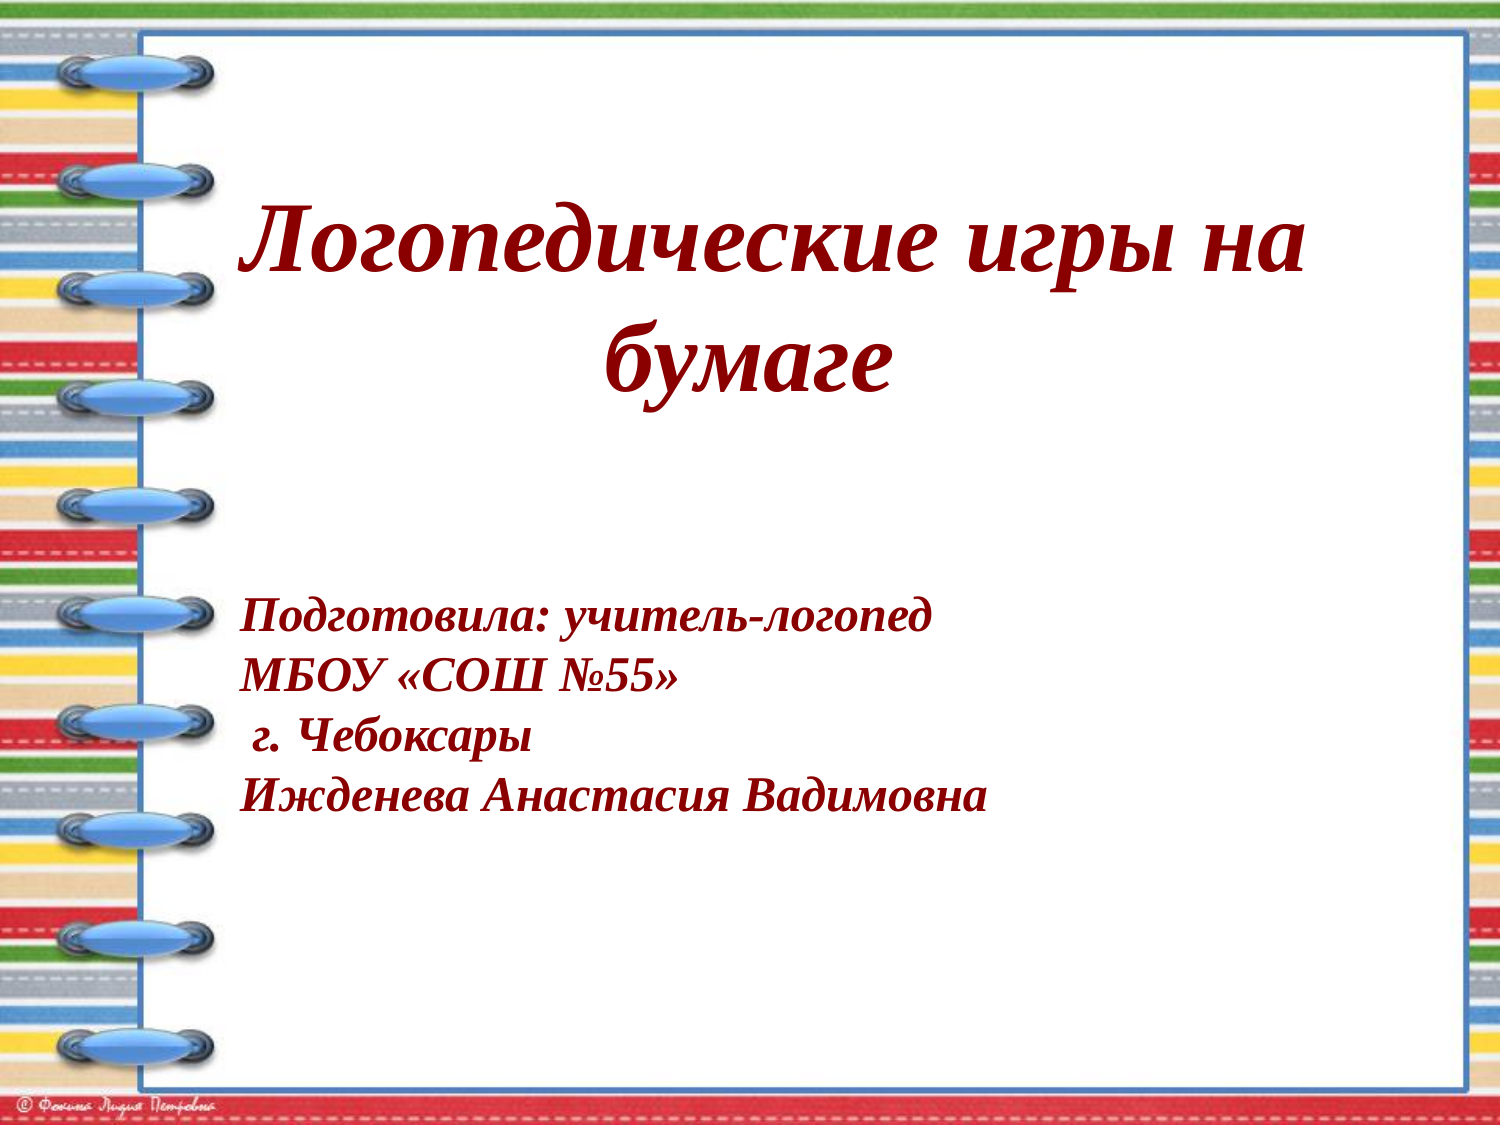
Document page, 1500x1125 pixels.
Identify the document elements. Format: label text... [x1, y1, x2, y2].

picture [0, 0, 1500, 1125]
title Логопедические игры на бумаге [112, 164, 1388, 493]
subtitle Подготовила: учитель-логопед МБОУ «СОШ №55» г. Чебоксары Ижденева Анастасия Вадимовна [225, 574, 1275, 961]
